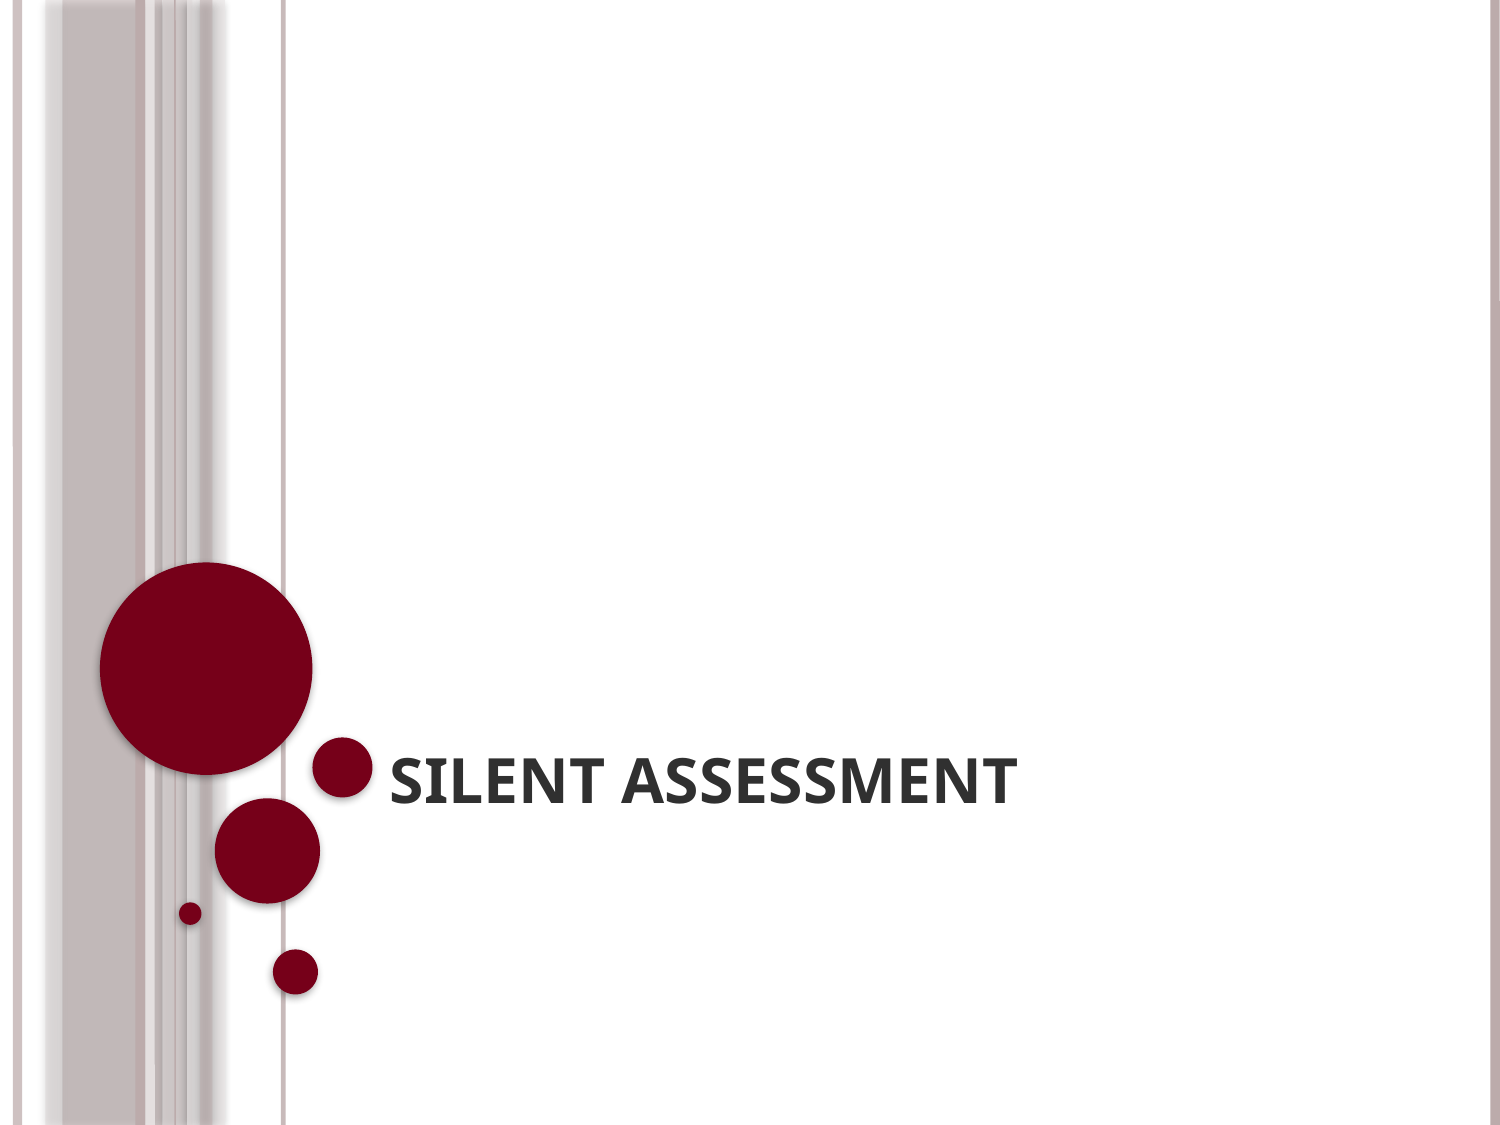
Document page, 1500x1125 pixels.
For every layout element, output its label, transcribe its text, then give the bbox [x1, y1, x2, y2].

title Silent Assessment [375, 512, 1388, 824]
